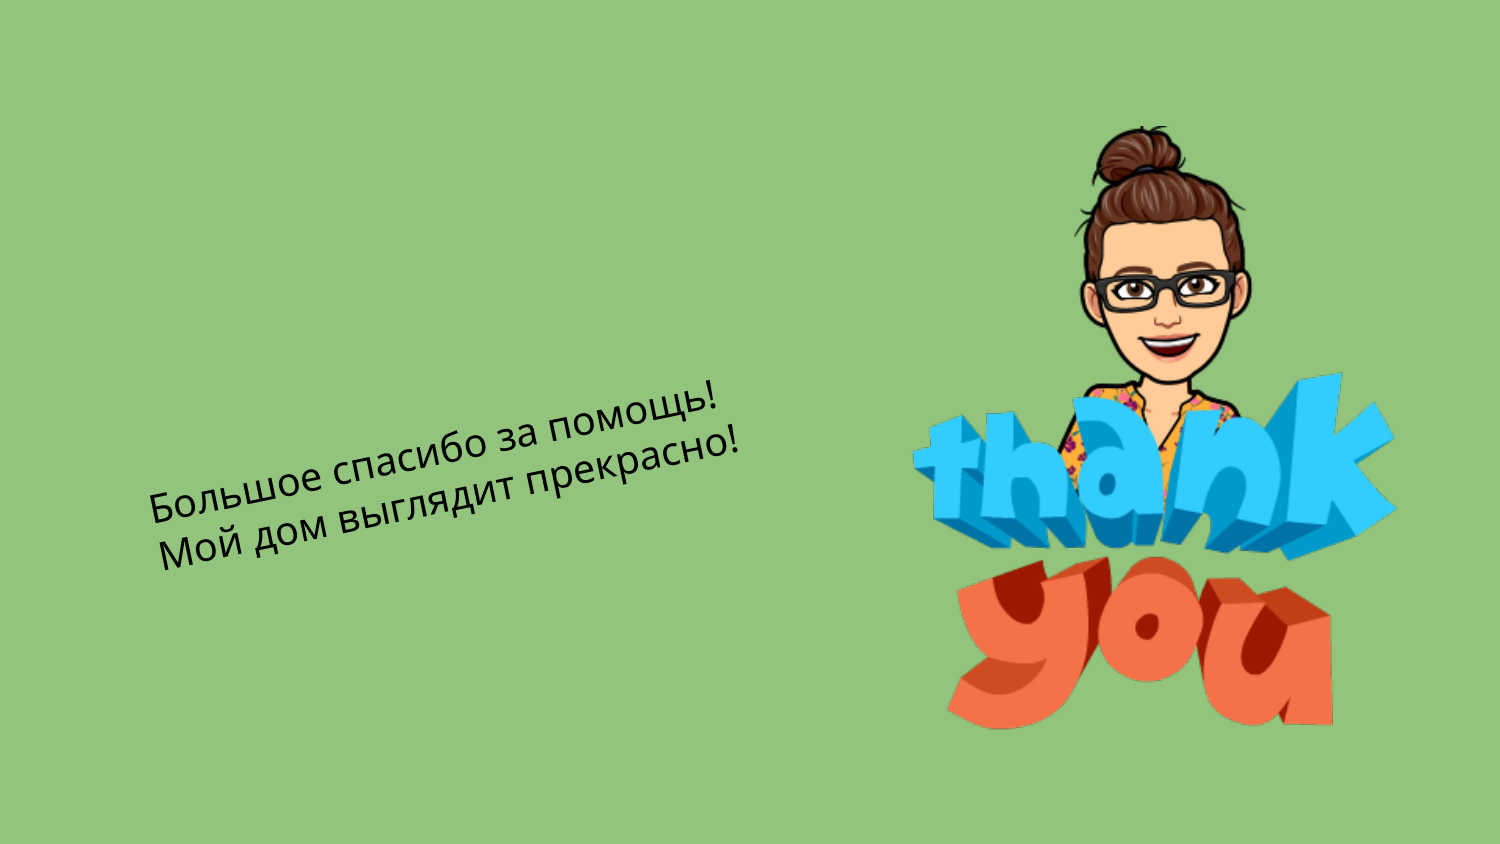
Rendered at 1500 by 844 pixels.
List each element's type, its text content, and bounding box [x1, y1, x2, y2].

picture [843, 125, 1466, 749]
text_box Большое спасибо за помощь! Мой дом выглядит прекрасно! [116, 285, 818, 508]
